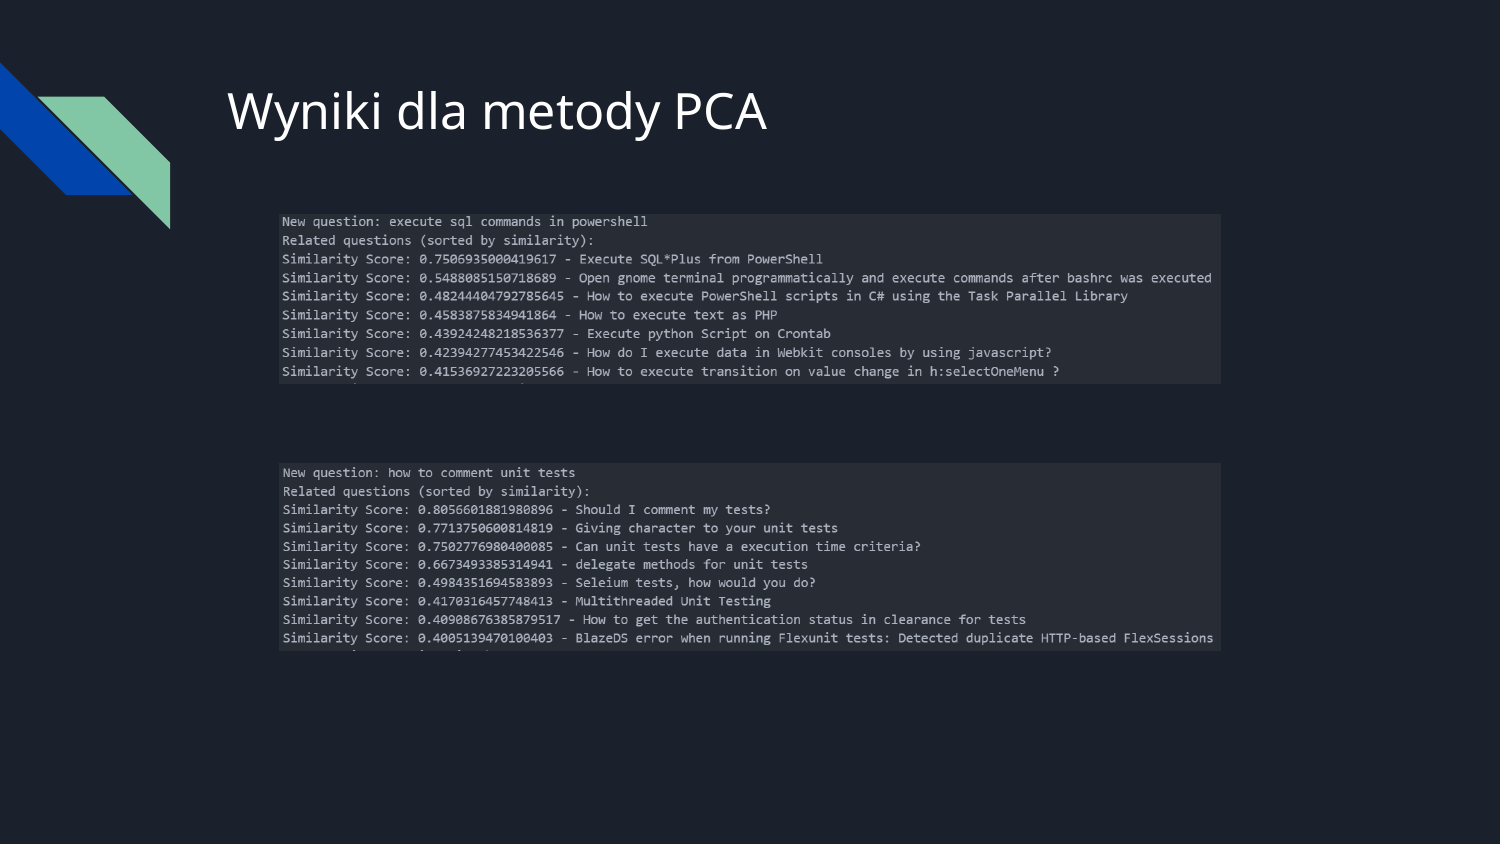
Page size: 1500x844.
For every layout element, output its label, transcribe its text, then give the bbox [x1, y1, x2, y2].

picture [279, 463, 1221, 652]
title Wyniki dla metody PCA [212, 64, 1368, 215]
picture [279, 214, 1221, 384]
